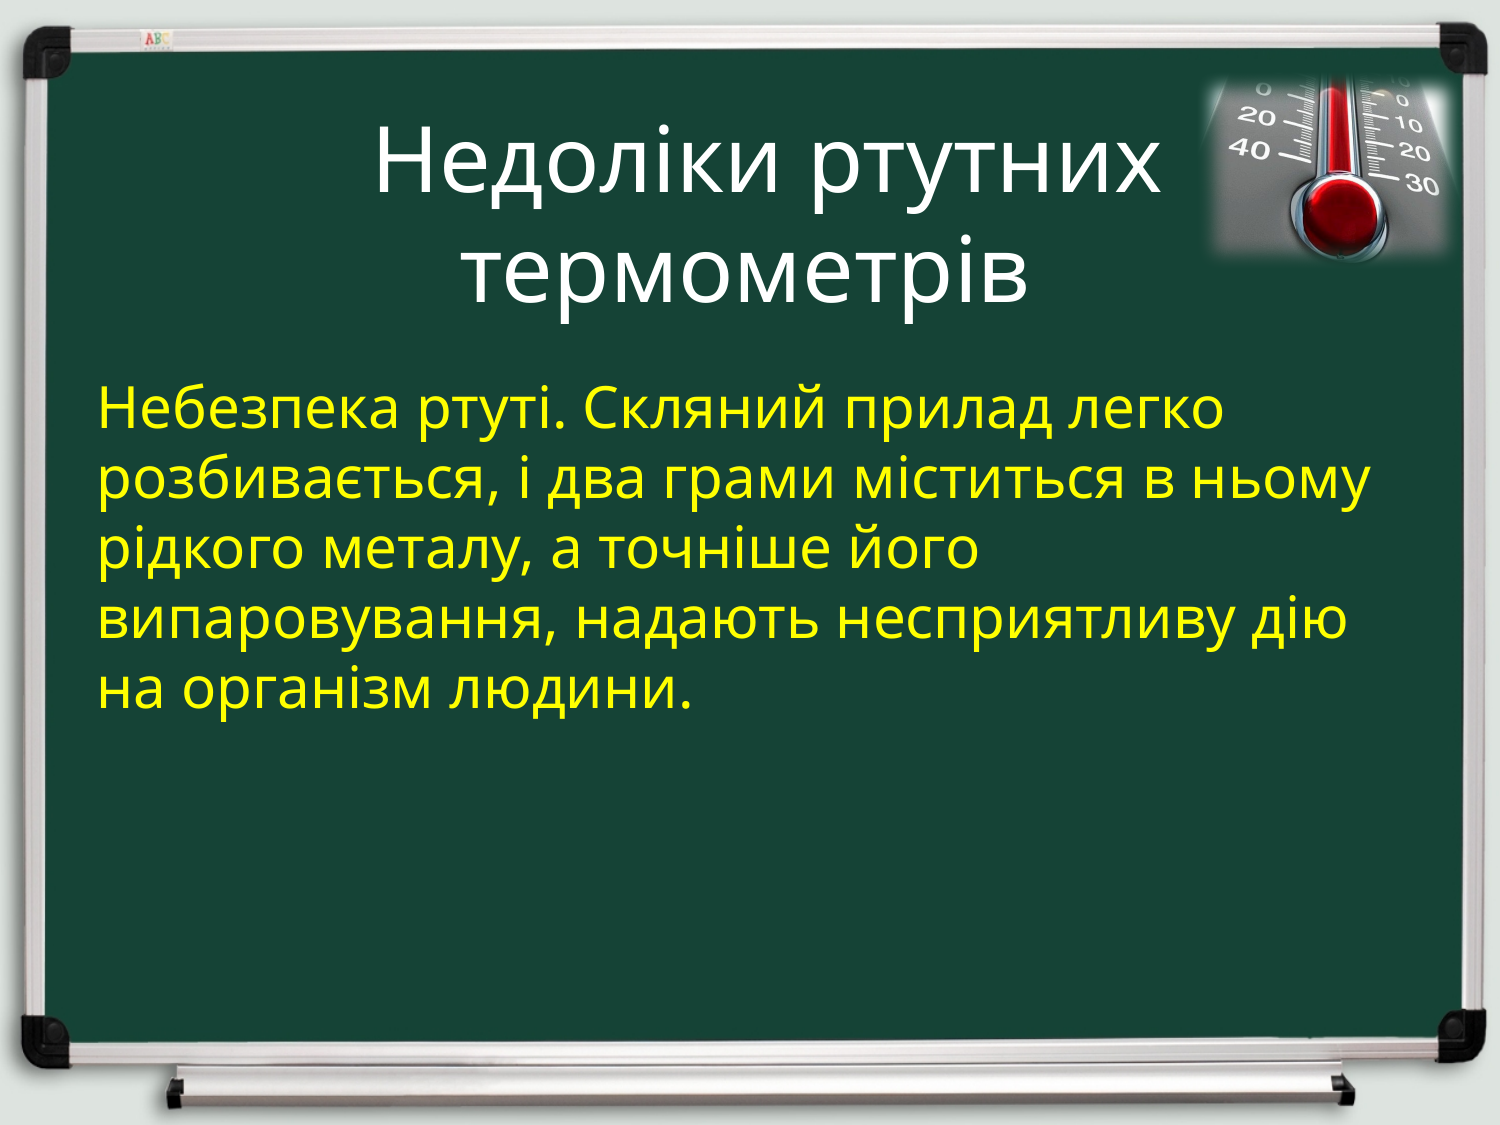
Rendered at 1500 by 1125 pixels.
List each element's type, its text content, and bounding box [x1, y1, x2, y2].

title Недоліки ртутних термометрів [81, 116, 1433, 305]
text_box Небезпека ртуті. Скляний прилад легко розбивається, і два грами міститься в ньому рідкого металу, а точніше його випаровування, надають несприятливу дію на організм людини. [81, 363, 1430, 728]
picture [0, 0, 1500, 1125]
